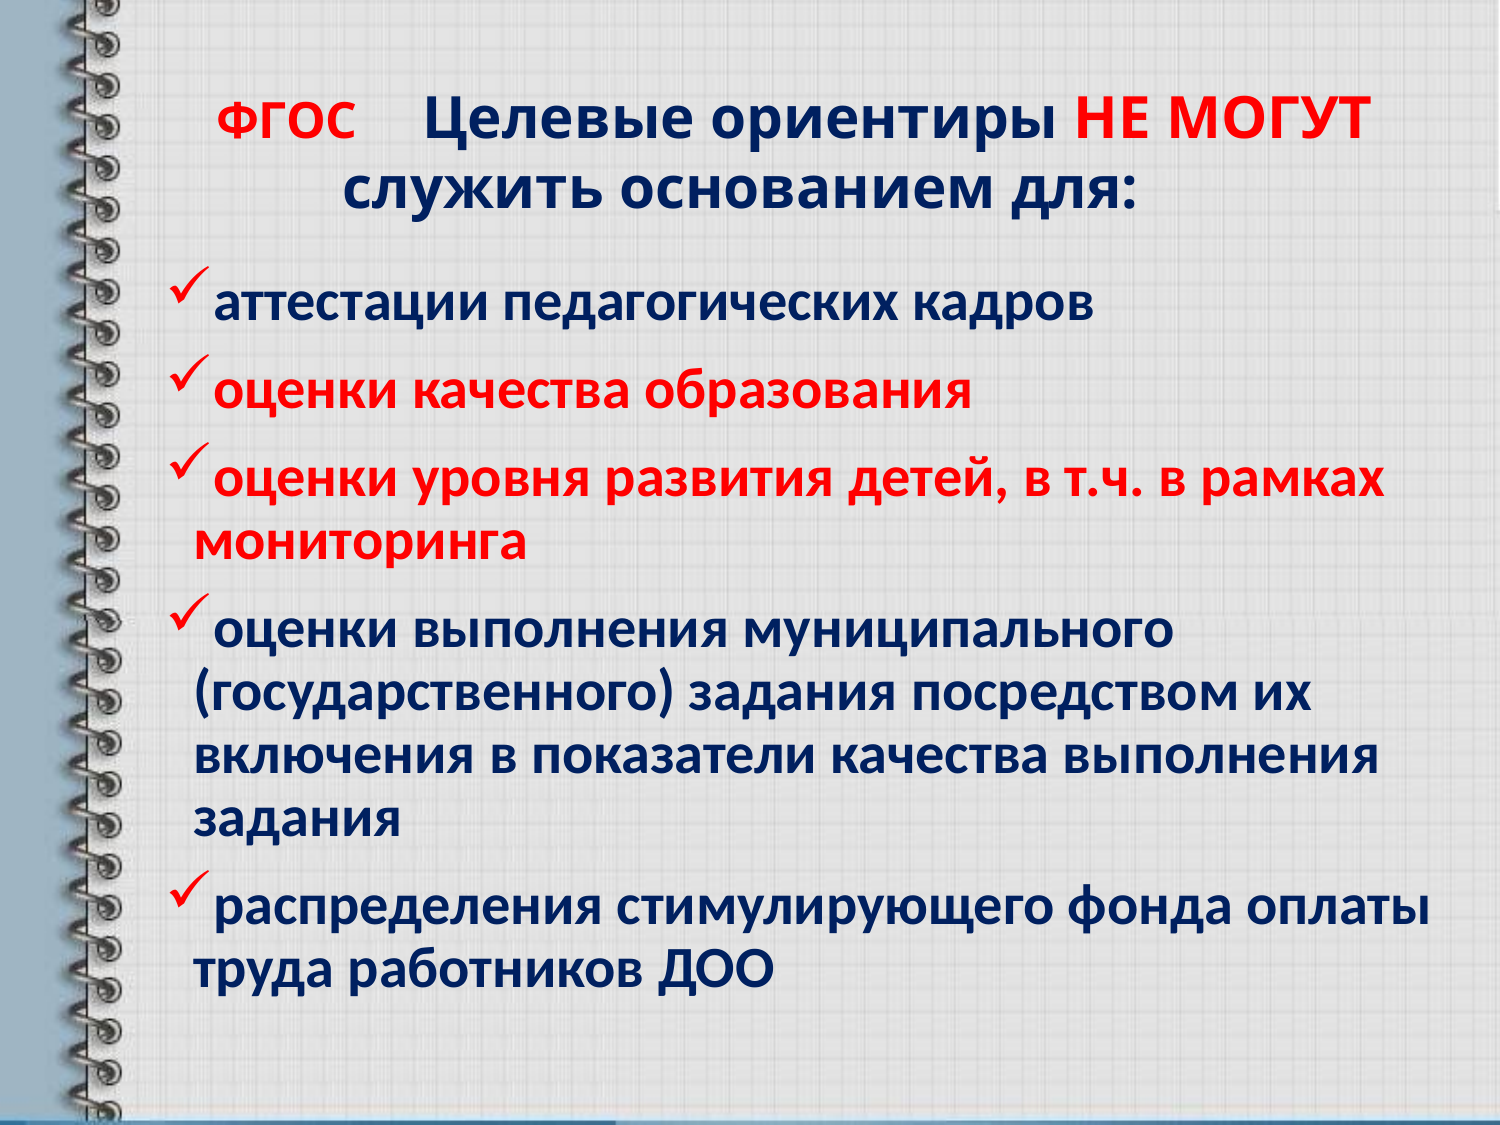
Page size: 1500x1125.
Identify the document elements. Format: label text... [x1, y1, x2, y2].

list аттестации педагогических кадров оценки качества образования оценки уровня развития детей, в т.ч. в рамках мониторинга оценки выполнения муниципального (государственного) задания посредством их включения в показатели качества выполнения задания распределения стимулирующего фонда оплаты труда работников ДОО [149, 262, 1463, 1006]
title ФГОС Целевые ориентиры НЕ МОГУТ служить основанием для: [174, 37, 1500, 226]
picture [0, 0, 1500, 1125]
